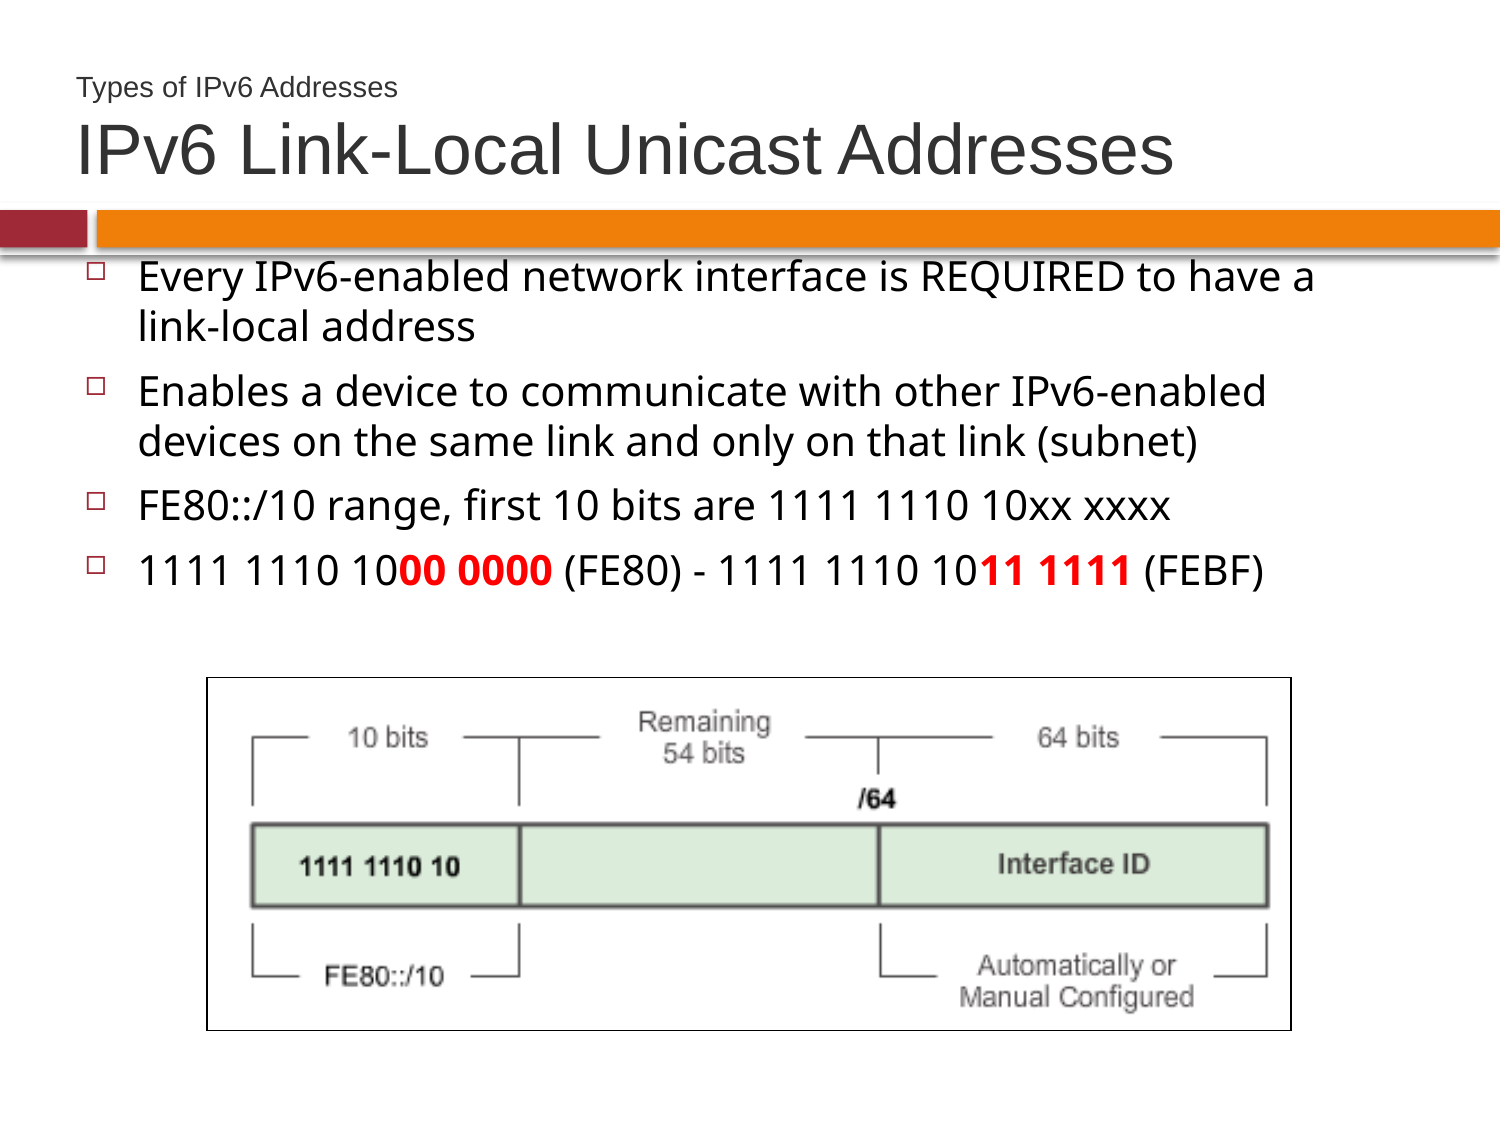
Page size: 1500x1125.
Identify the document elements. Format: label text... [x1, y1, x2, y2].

picture [207, 677, 1291, 1031]
list Every IPv6-enabled network interface is REQUIRED to have a link-local address Enables a device to communicate with other IPv6-enabled devices on the same link and only on that link (subnet) FE80::/10 range, first 10 bits are 1111 1110 10xx xxxx 1111 1110 1000 0000 (FE80) - 1111 1110 1011 1111 (FEBF) [69, 242, 1410, 1040]
title Types of IPv6 Addresses IPv6 Link-Local Unicast Addresses [61, 59, 1500, 198]
